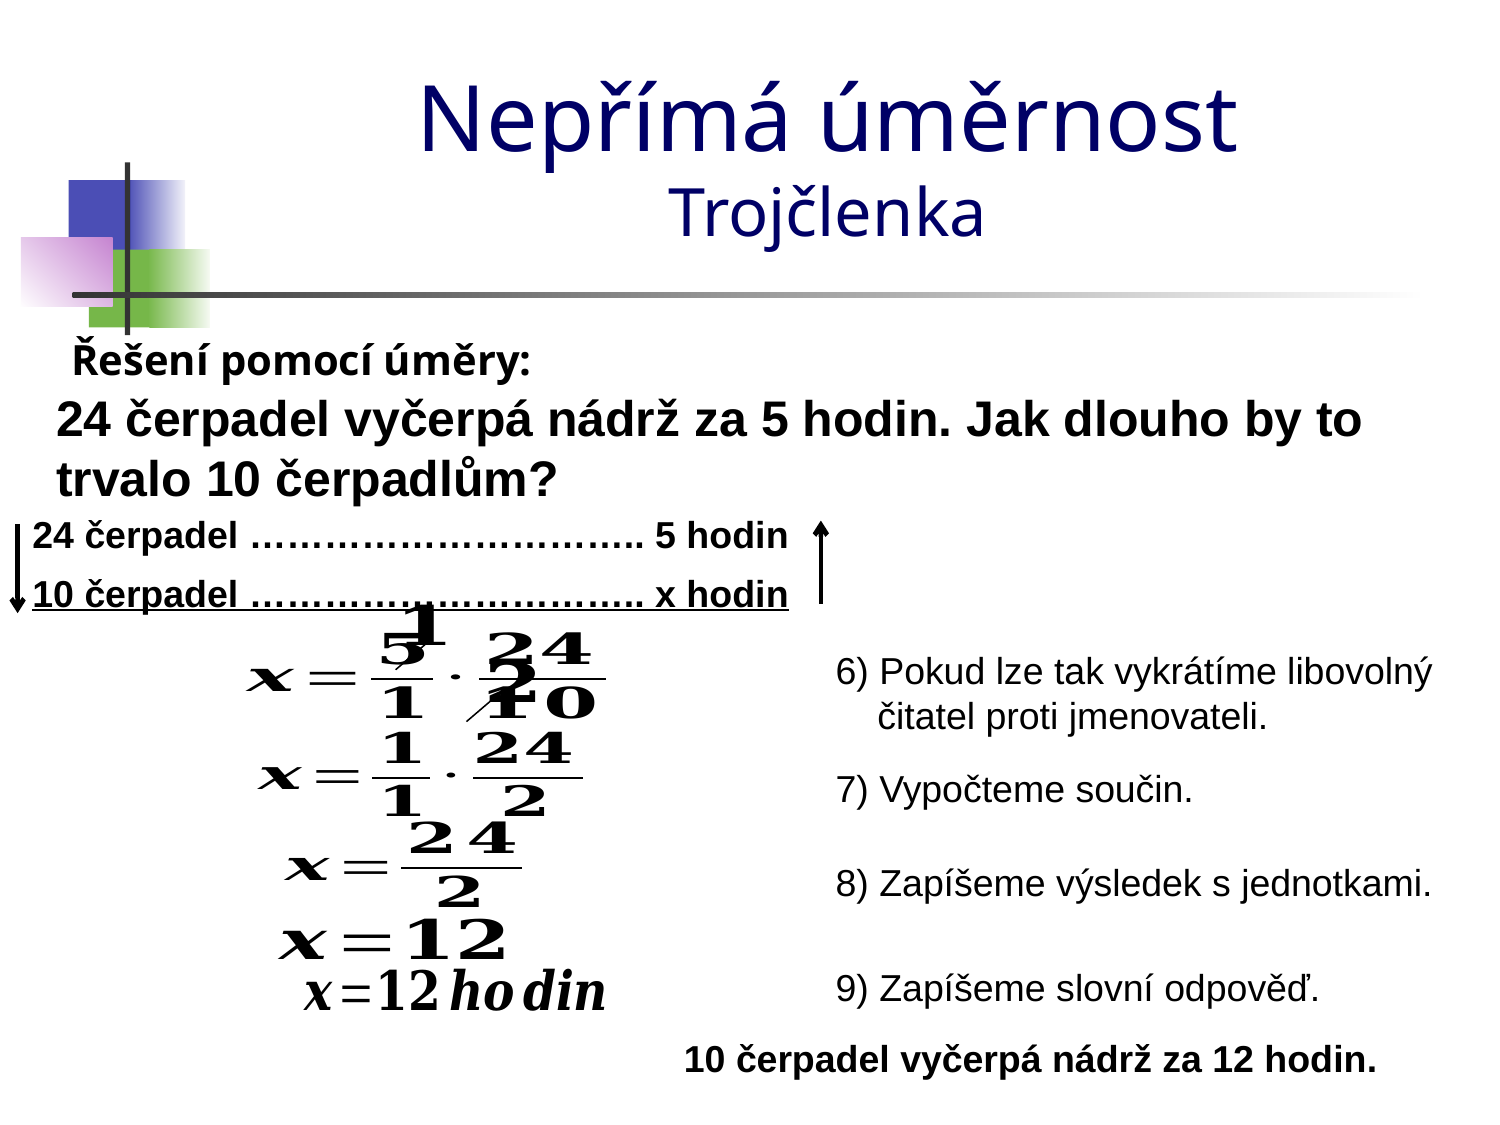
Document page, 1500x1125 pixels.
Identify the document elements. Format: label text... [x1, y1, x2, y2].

text_box 10 čerpadel vyčerpá nádrž za 12 hodin. [669, 1027, 1447, 1088]
text_box 9) Zapíšeme slovní odpověď. [820, 956, 1483, 1017]
title Nepřímá úměrnost Trojčlenka [188, 34, 1468, 276]
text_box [466, 691, 503, 722]
text_box 24 čerpadel ………………………….. 5 hodin [17, 503, 809, 562]
text_box 24 čerpadel vyčerpá nádrž za 5 hodin. Jak dlouho by to trvalo 10 čerpadlům? [41, 378, 1459, 514]
list Řešení pomocí úměry: [41, 326, 1022, 378]
text_box 6) Pokud lze tak vykrátíme libovolný čitatel proti jmenovateli. [820, 639, 1483, 745]
text_box 7) Vypočteme součin. [820, 757, 1483, 818]
text_box 8) Zapíšeme výsledek s jednotkami. [820, 851, 1483, 912]
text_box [395, 639, 432, 671]
text_box 10 čerpadel ………………………….. x hodin [17, 562, 809, 623]
